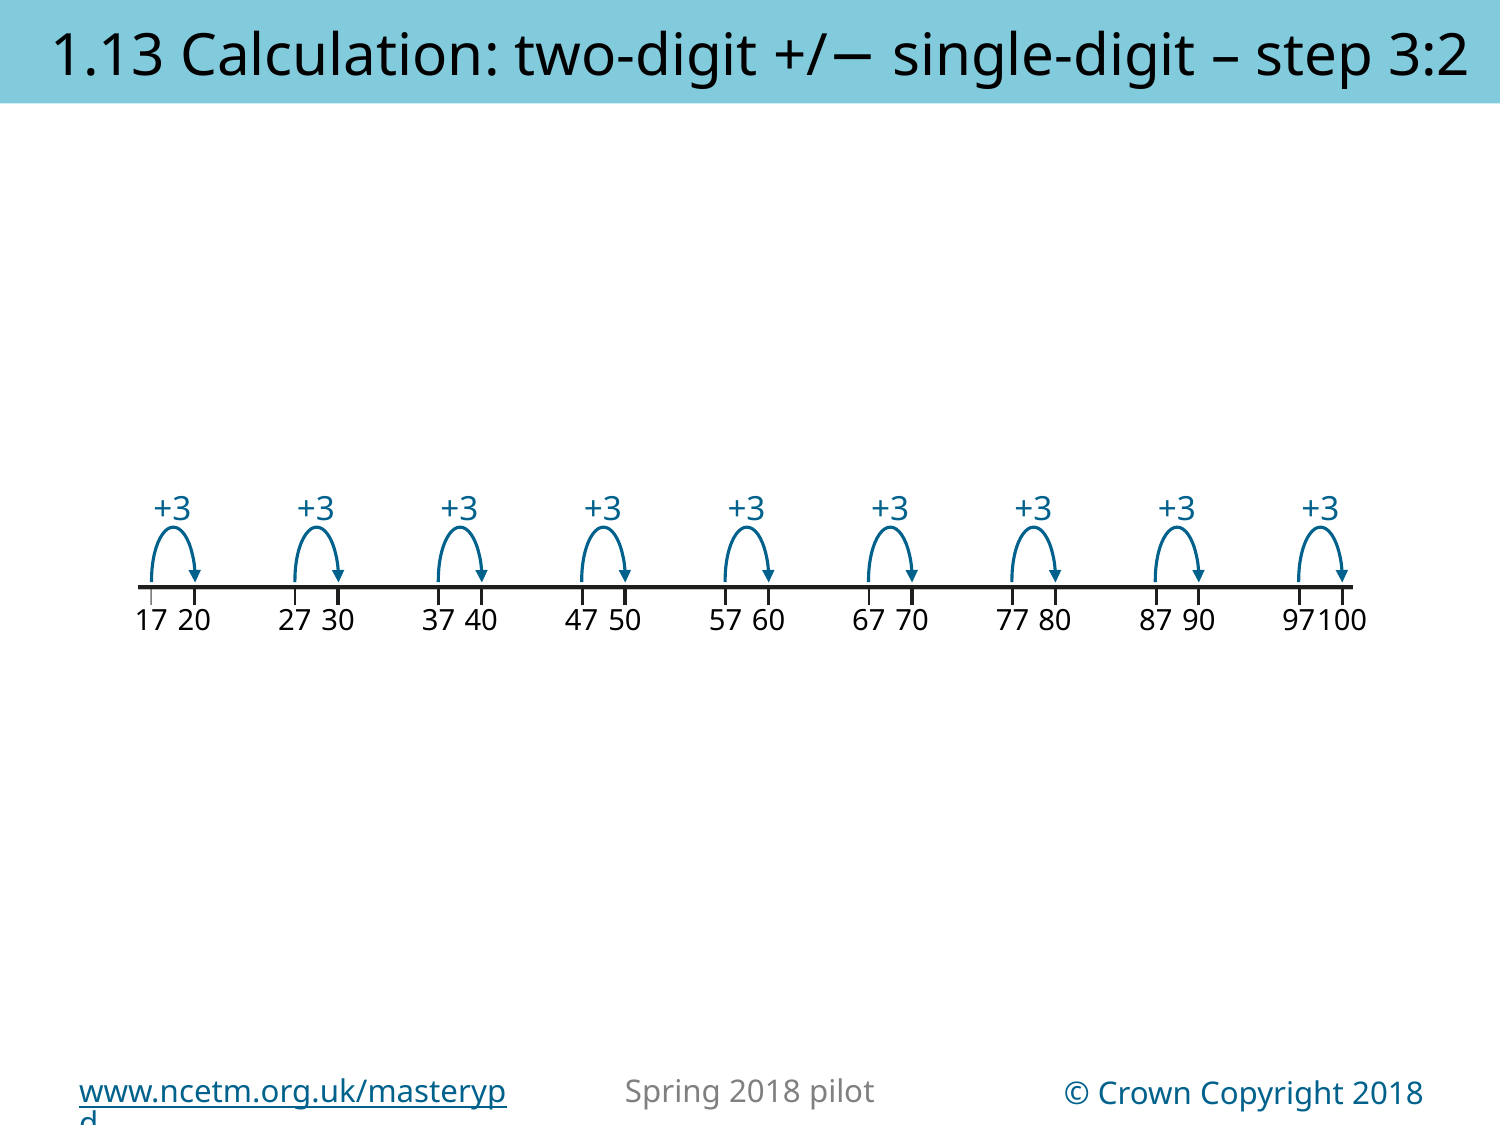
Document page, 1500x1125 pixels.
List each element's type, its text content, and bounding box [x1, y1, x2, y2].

text_box +3 [1137, 479, 1217, 535]
picture [138, 585, 1354, 606]
text_box 27 [262, 614, 305, 644]
text_box 77 [980, 614, 1022, 644]
text_box 17 [118, 594, 161, 644]
text_box [868, 527, 918, 583]
text_box [1011, 527, 1062, 583]
text_box 40 [448, 614, 514, 644]
text_box 90 [1166, 614, 1232, 644]
text_box +3 [276, 479, 355, 535]
text_box +3 [994, 479, 1073, 535]
text_box 100 [1301, 594, 1383, 644]
text_box +3 [133, 479, 212, 535]
text_box 50 [592, 614, 658, 644]
text_box [581, 527, 632, 583]
text_box 70 [879, 614, 945, 644]
text_box [1298, 527, 1349, 583]
text_box 47 [549, 614, 592, 644]
text_box 97 [1266, 614, 1301, 644]
text_box 37 [406, 614, 448, 644]
text_box [438, 527, 488, 583]
text_box [725, 527, 775, 583]
text_box +3 [850, 479, 930, 535]
list 1.13 Calculation: two-digit +/− single-digit – step 3:2 [0, 0, 1500, 104]
text_box [151, 535, 201, 583]
text_box 20 [161, 614, 227, 644]
text_box 67 [836, 614, 879, 644]
text_box +3 [420, 479, 499, 535]
text_box 80 [1022, 614, 1088, 644]
text_box +3 [1281, 479, 1360, 535]
text_box +3 [707, 479, 786, 535]
text_box [294, 527, 345, 583]
text_box 87 [1123, 614, 1166, 644]
text_box 60 [736, 614, 801, 644]
text_box 30 [305, 614, 371, 644]
text_box +3 [563, 479, 643, 535]
text_box 57 [693, 614, 736, 644]
text_box [1155, 527, 1205, 583]
